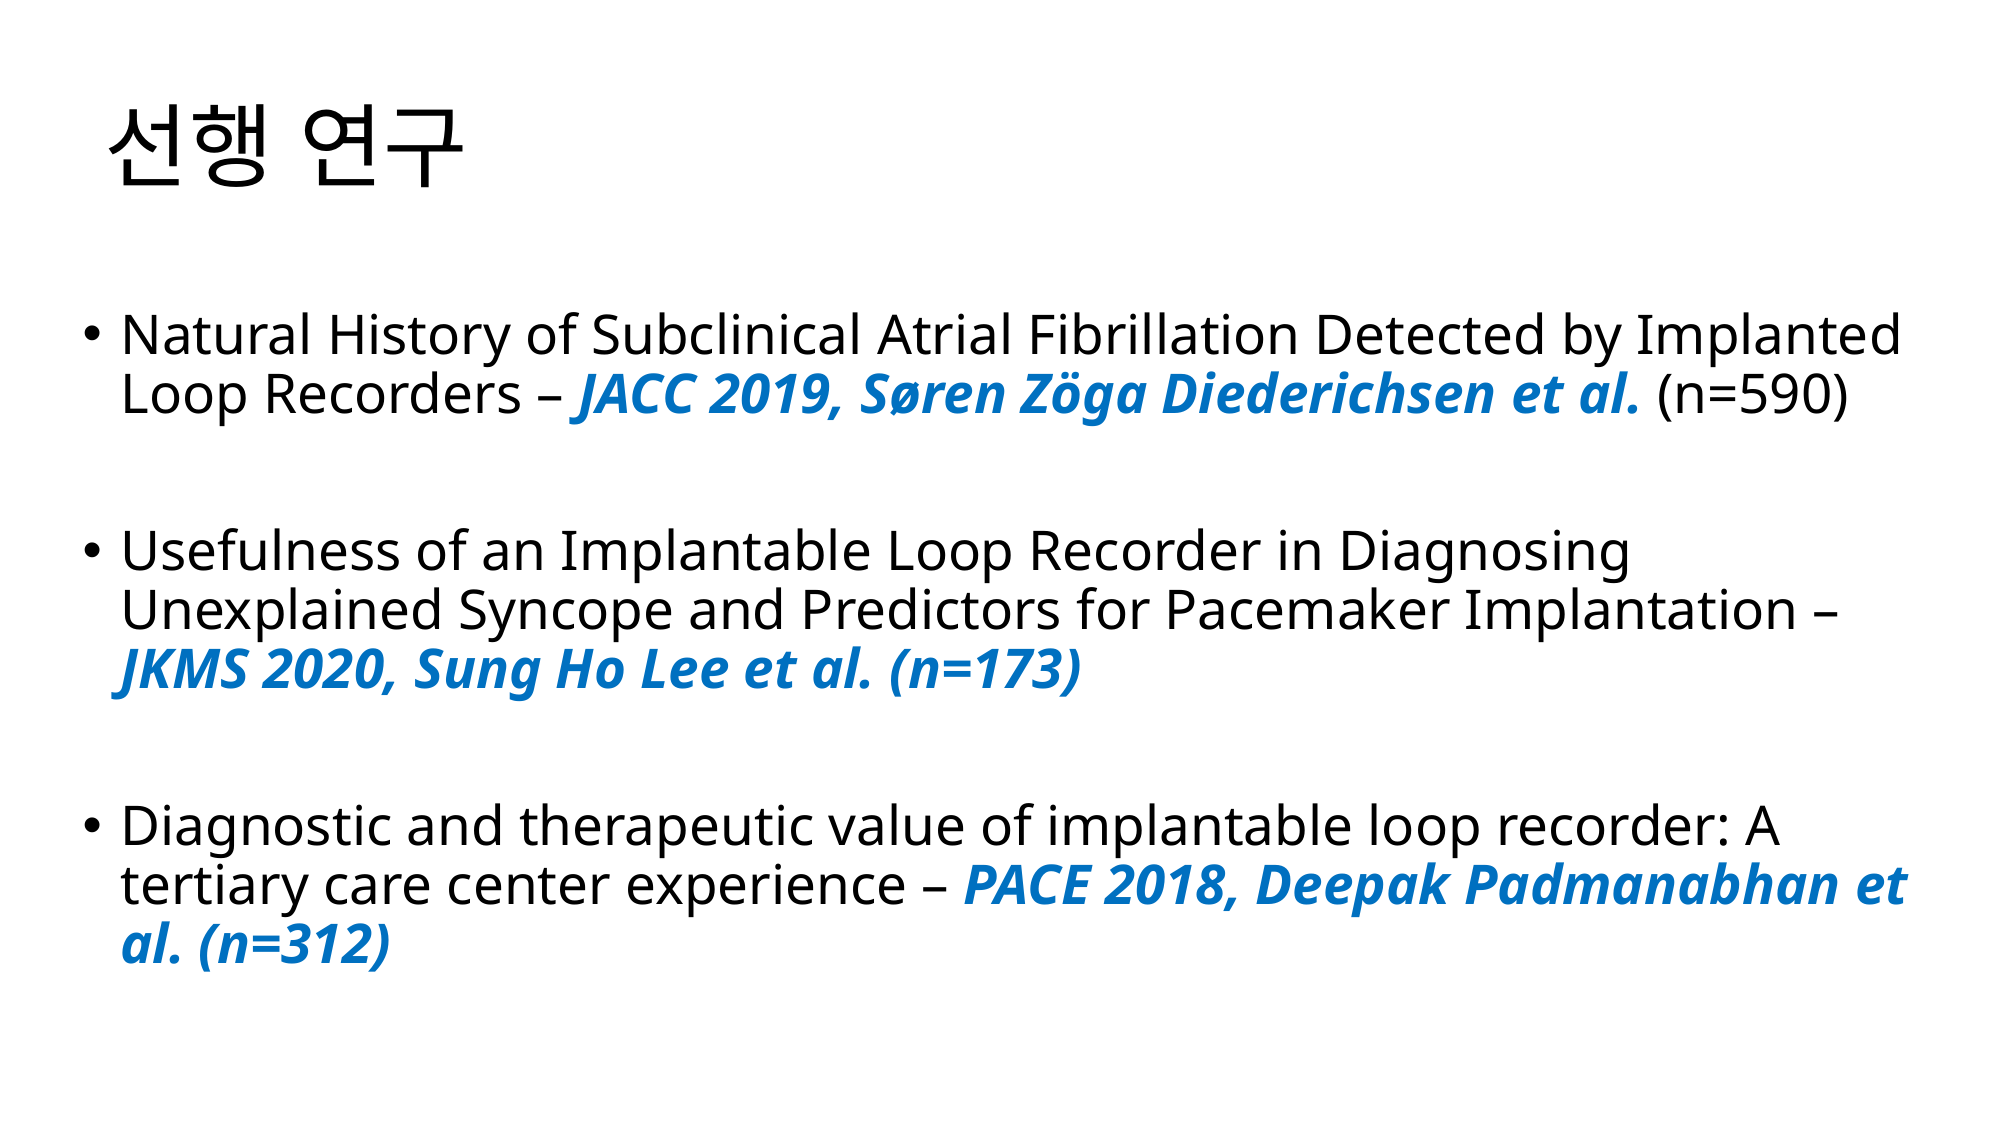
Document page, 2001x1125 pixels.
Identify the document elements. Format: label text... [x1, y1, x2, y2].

list Natural History of Subclinical Atrial Fibrillation Detected by Implanted Loop Recorders – JACC 2019, Søren Zöga Diederichsen et al. (n=590) Usefulness of an Implantable Loop Recorder in Diagnosing Unexplained Syncope and Predictors for Pacemaker Implantation – JKMS 2020, Sung Ho Lee et al. (n=173) Diagnostic and therapeutic value of implantable loop recorder: A tertiary care center experience – PACE 2018, Deepak Padmanabhan et al. (n=312) [67, 299, 1934, 1014]
title 선행 연구 [89, 41, 1815, 260]
